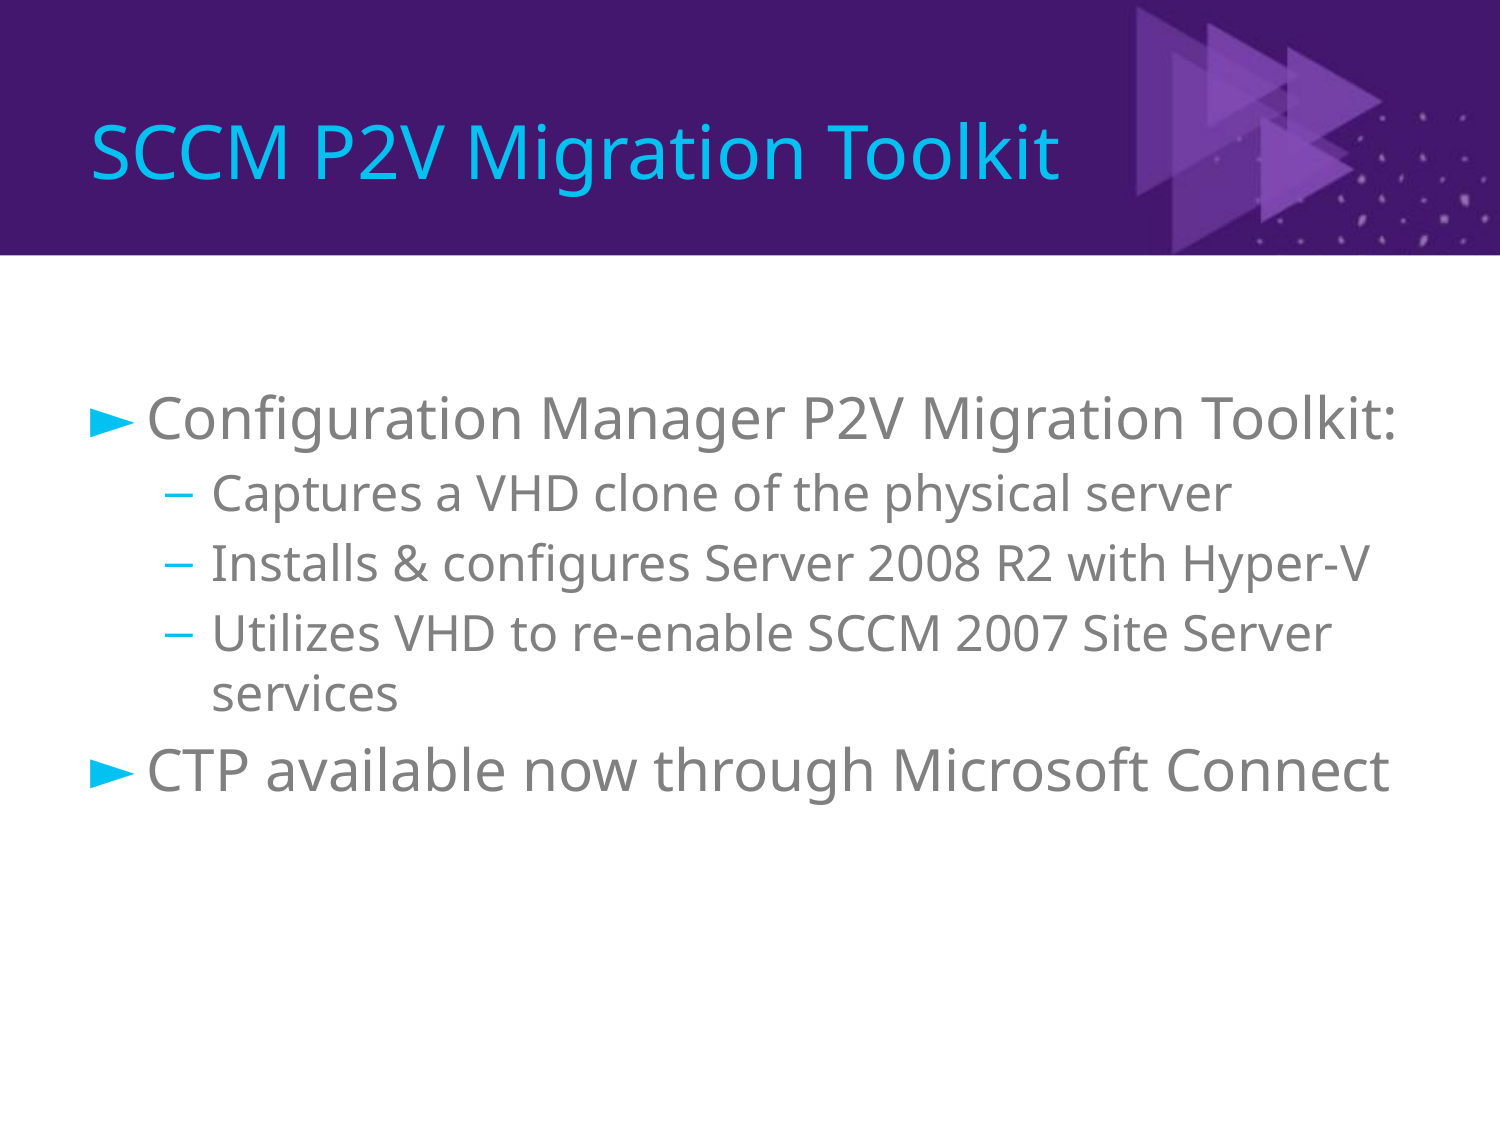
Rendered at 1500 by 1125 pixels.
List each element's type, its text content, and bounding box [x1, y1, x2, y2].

title SCCM P2V Migration Toolkit [75, 56, 1425, 244]
list Configuration Manager P2V Migration Toolkit: Captures a VHD clone of the physical server Installs & configures Server 2008 R2 with Hyper-V Utilizes VHD to re-enable SCCM 2007 Site Server services CTP available now through Microsoft Connect [75, 373, 1425, 1005]
picture [0, 0, 1500, 255]
